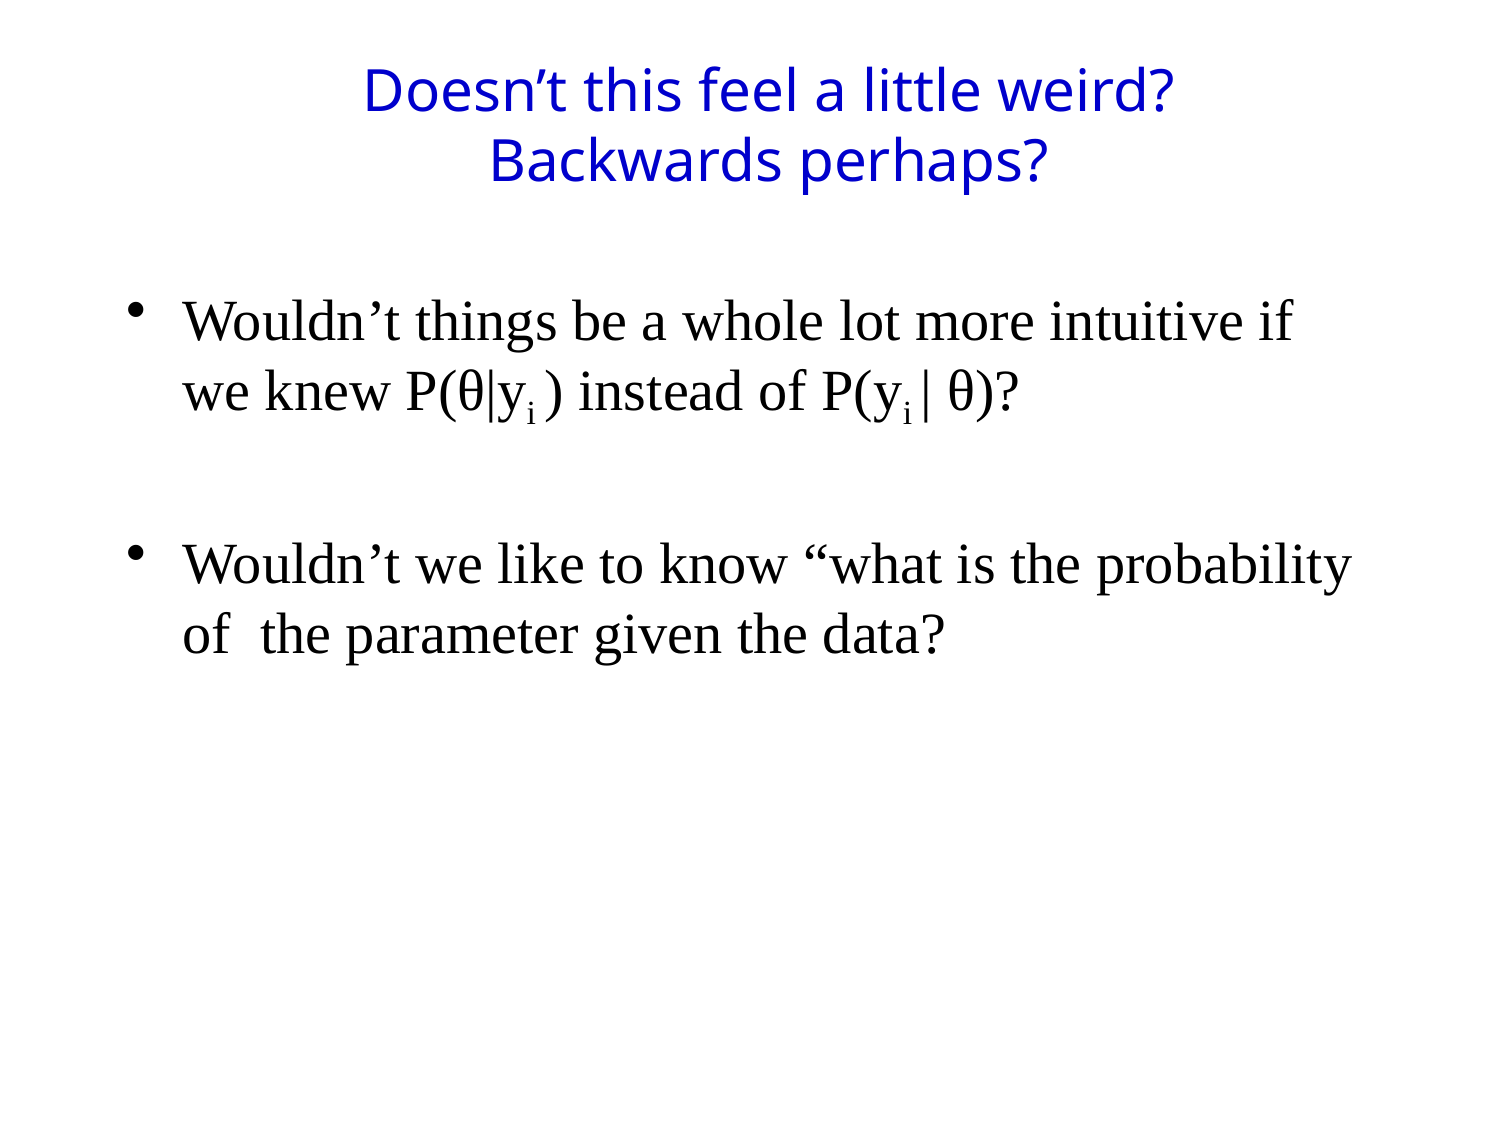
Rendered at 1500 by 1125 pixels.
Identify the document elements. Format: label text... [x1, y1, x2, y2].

list Wouldn’t things be a whole lot more intuitive if we knew P(θ|yi ) instead of P(yi | θ)? Wouldn’t we like to know “what is the probability of the parameter given the data? [111, 274, 1380, 951]
title Doesn’t this feel a little weird? Backwards perhaps? [36, 81, 1500, 201]
